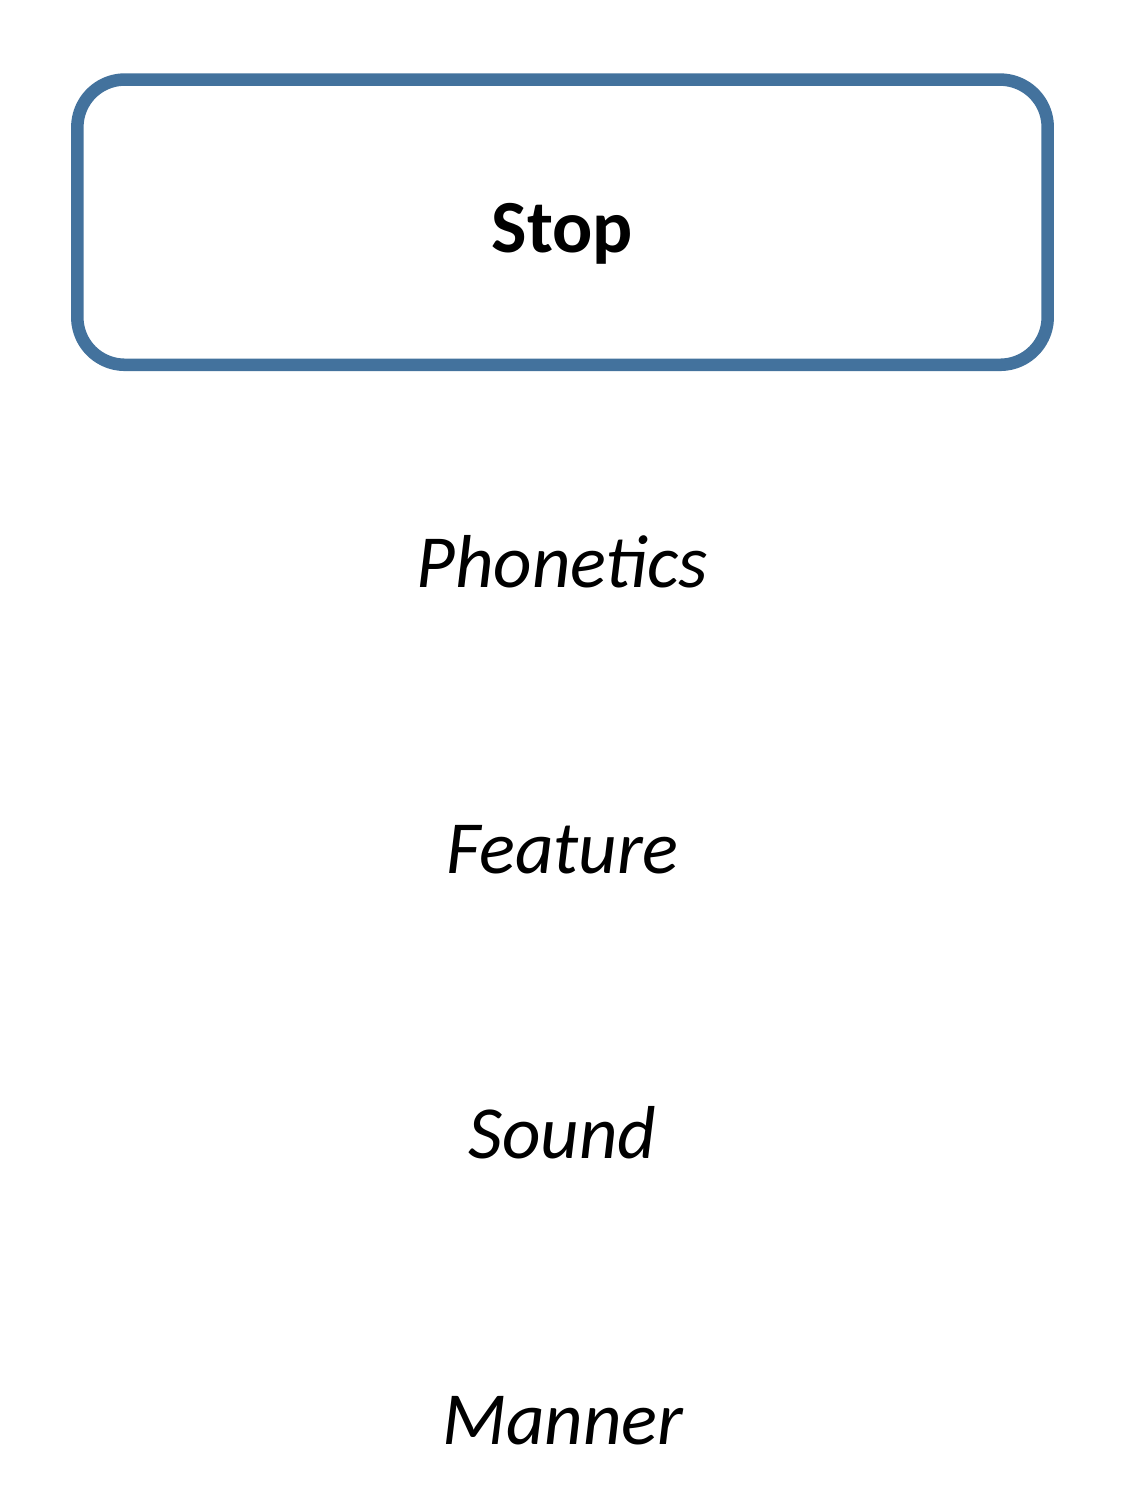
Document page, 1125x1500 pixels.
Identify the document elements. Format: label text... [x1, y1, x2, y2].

list Phonetics Feature Sound Manner [77, 399, 1048, 1352]
text_box Stop [76, 78, 1049, 366]
